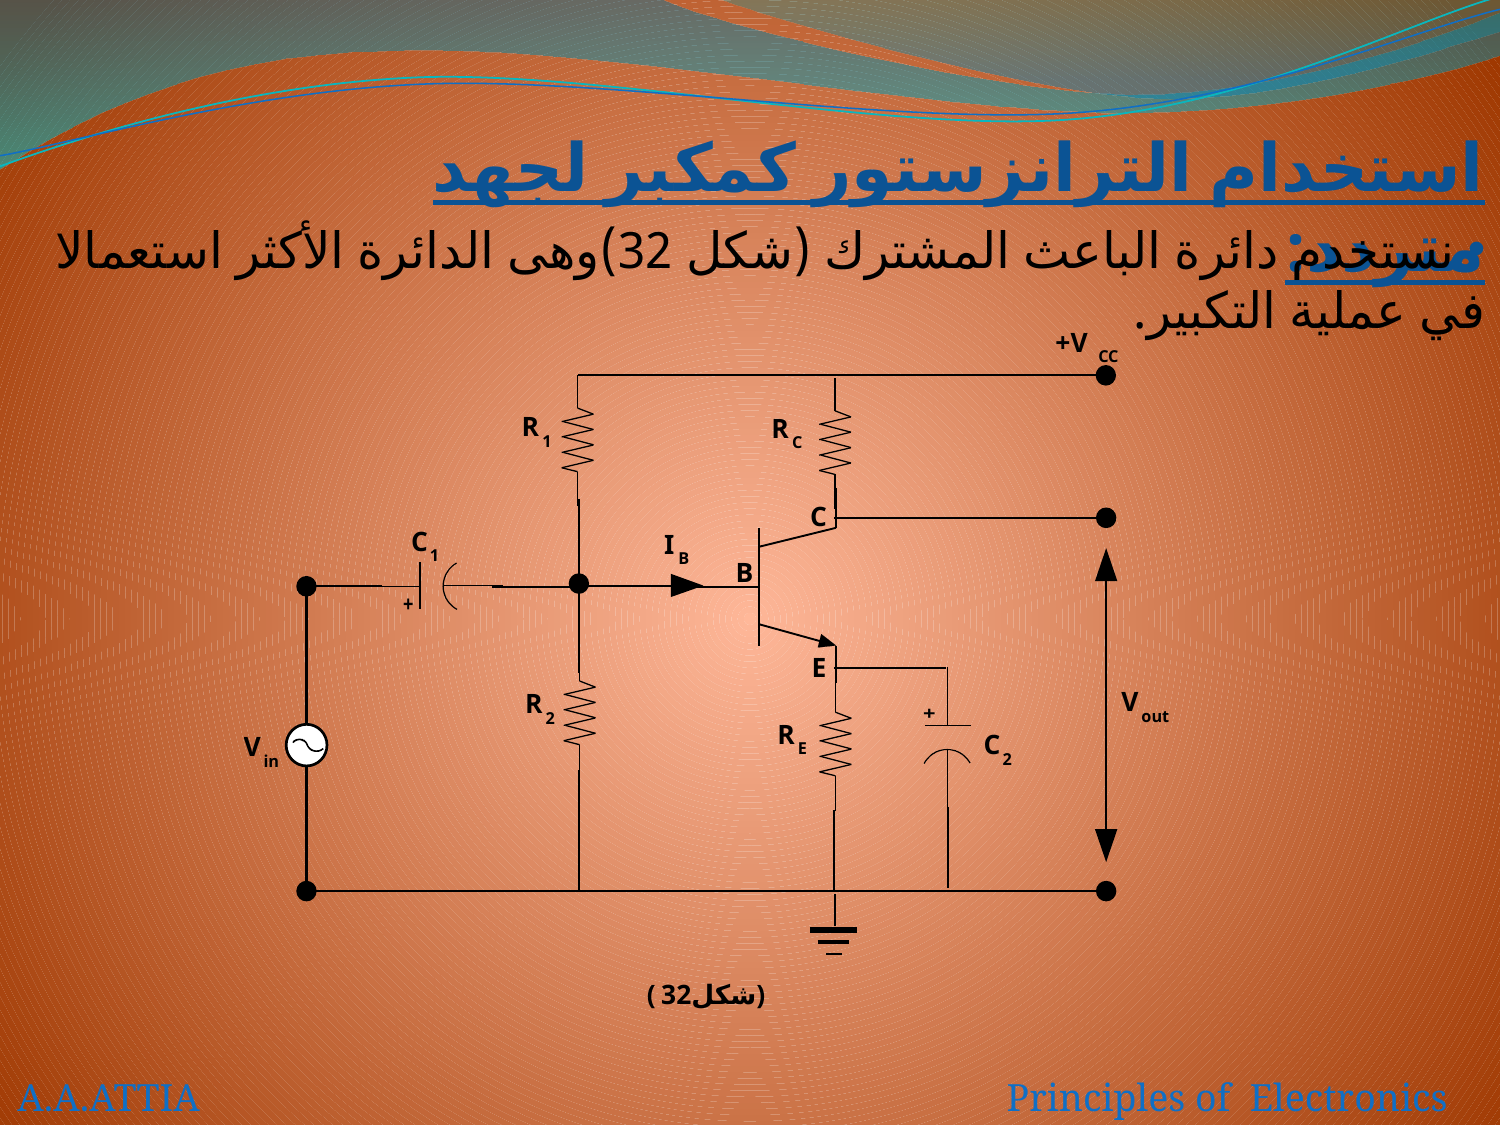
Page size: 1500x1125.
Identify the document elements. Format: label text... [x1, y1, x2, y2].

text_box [234, 316, 1210, 1049]
text_box A.A.ATTIA Principles of Electronics [2, 1066, 1466, 1125]
text_box نستخدم دائرة الباعث المشترك (شكل 32)وهى الدائرة الأكثر استعمالا في عملية التكبير. [0, 210, 1500, 346]
text_box [1210, 318, 1217, 346]
text_box [0, 0, 1500, 75]
text_box استخدام الترانزستور كمكبر لجهد متردد: [386, 117, 1500, 210]
text_box [228, 318, 234, 346]
